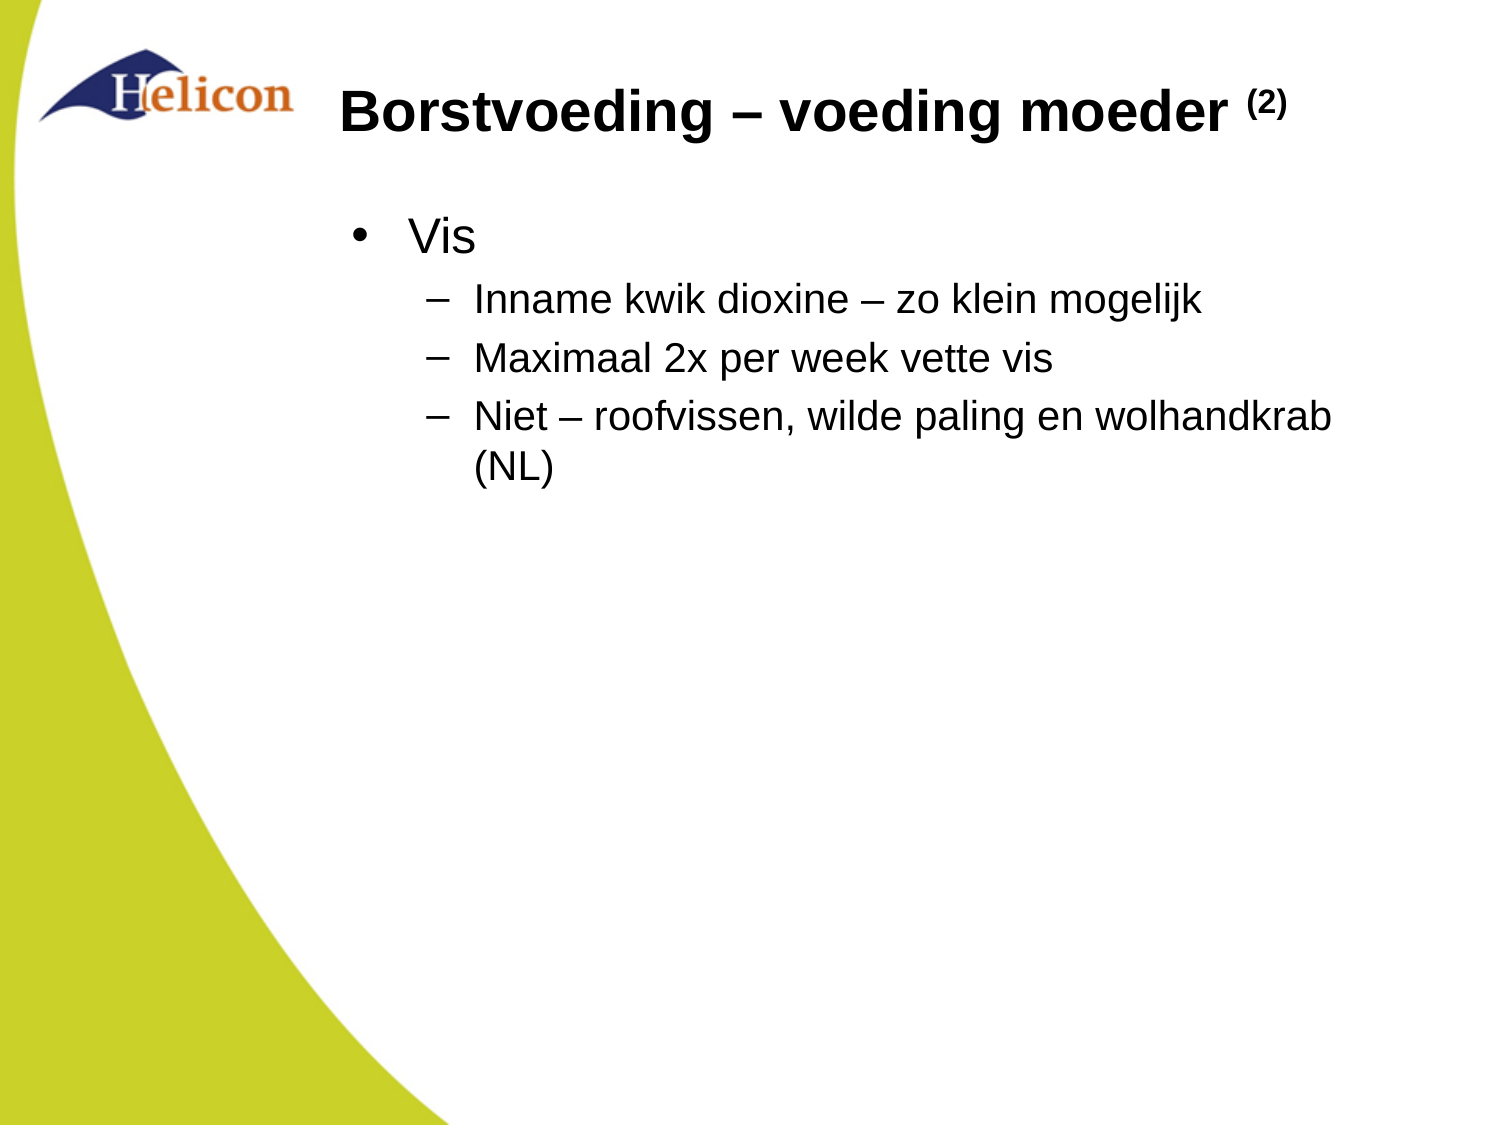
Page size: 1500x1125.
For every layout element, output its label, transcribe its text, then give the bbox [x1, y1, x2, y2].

list Vis Inname kwik dioxine – zo klein mogelijk Maximaal 2x per week vette vis Niet – roofvissen, wilde paling en wolhandkrab (NL) [336, 196, 1425, 1005]
picture [0, 0, 1500, 1125]
title Borstvoeding – voeding moeder (2) [324, 54, 1415, 161]
